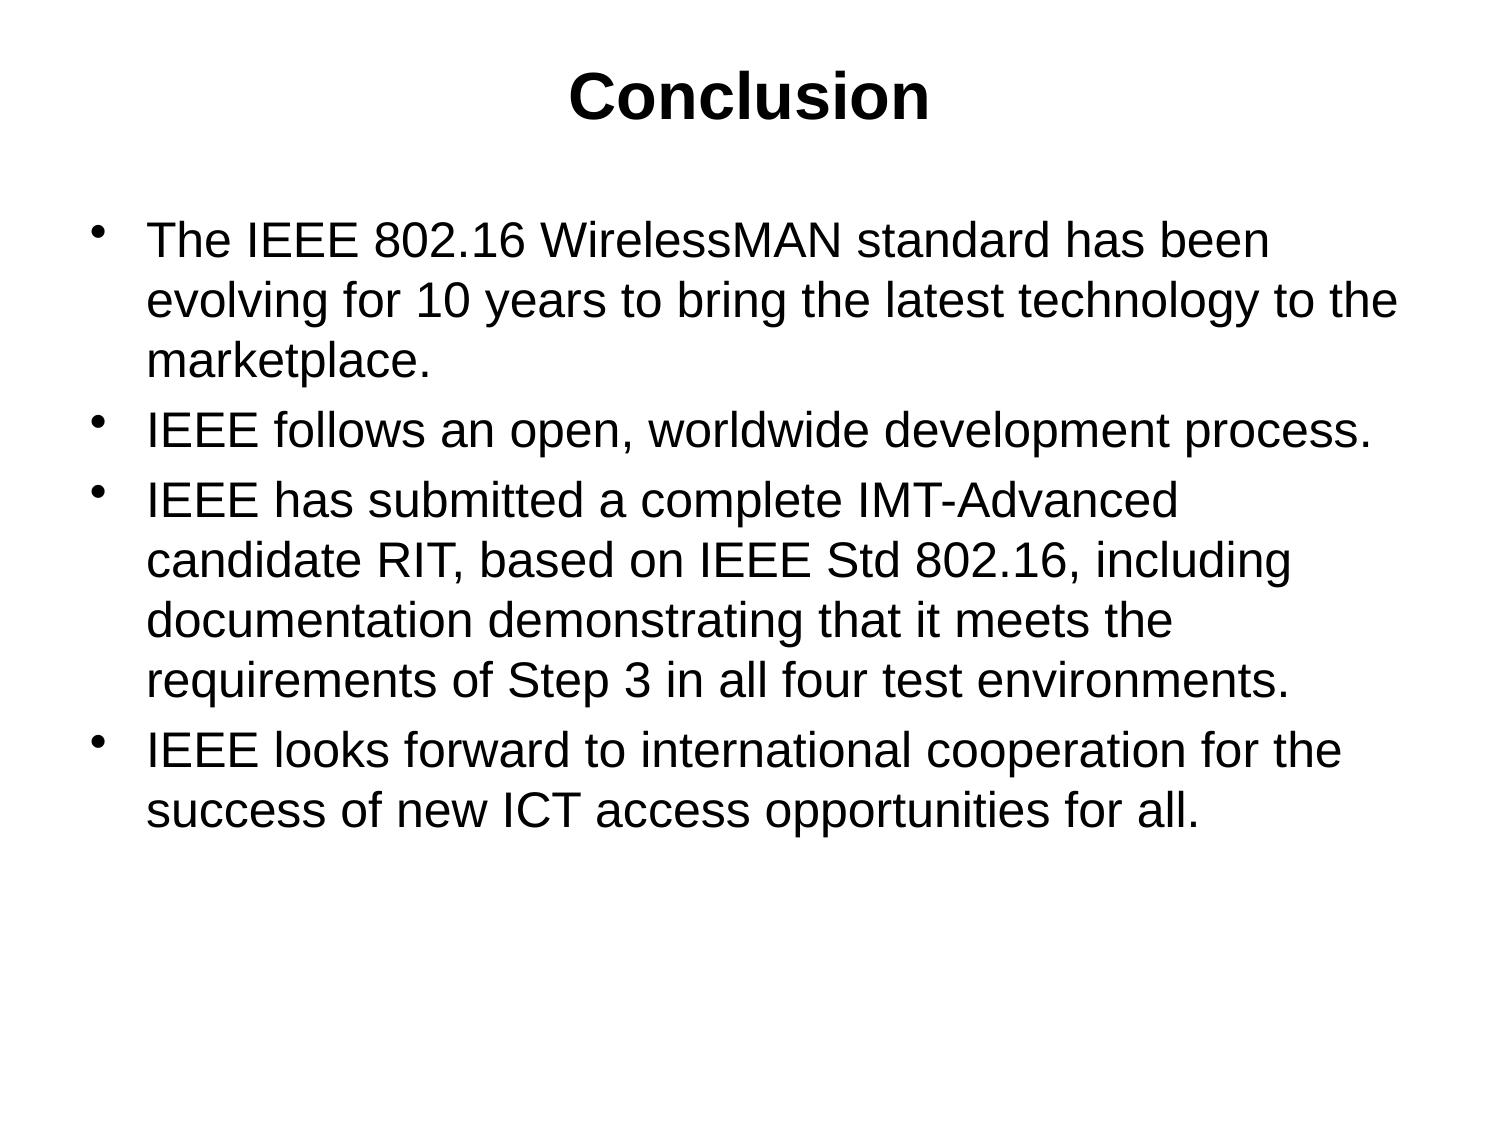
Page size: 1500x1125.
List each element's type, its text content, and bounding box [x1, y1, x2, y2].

list The IEEE 802.16 WirelessMAN standard has been evolving for 10 years to bring the latest technology to the marketplace. IEEE follows an open, worldwide development process. IEEE has submitted a complete IMT-Advanced candidate RIT, based on IEEE Std 802.16, including documentation demonstrating that it meets the requirements of Step 3 in all four test environments. IEEE looks forward to international cooperation for the success of new ICT access opportunities for all. [75, 200, 1425, 1038]
title Conclusion [75, 45, 1425, 200]
